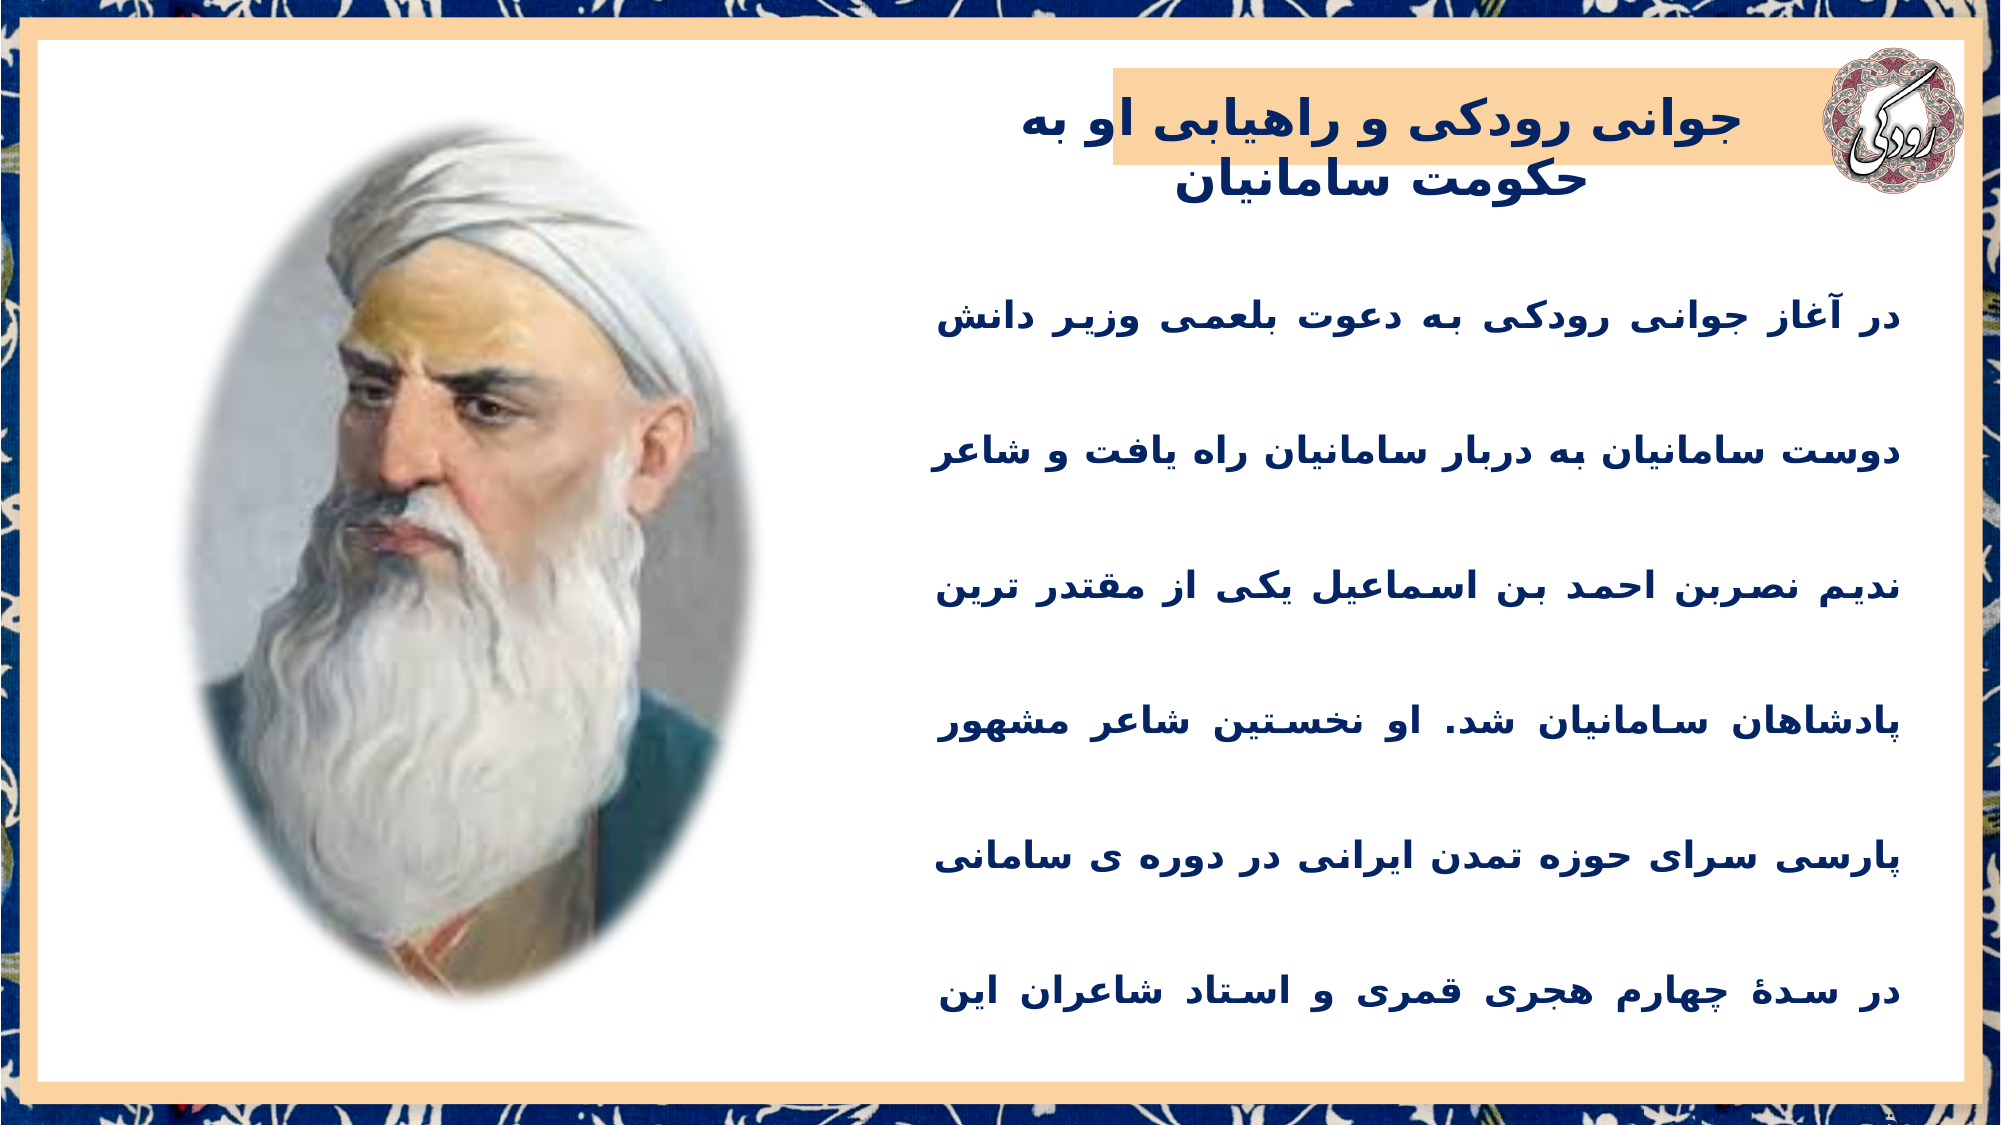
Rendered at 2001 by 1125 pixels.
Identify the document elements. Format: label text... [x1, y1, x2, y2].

picture [2, 1, 1999, 1125]
picture [169, 112, 768, 1013]
text_box در آغاز جوانی رودکی به دعوت بلعمی وزیر دانش دوست سامانیان به دربار سامانیان راه یافت و شاعر ندیم نصربن احمد بن اسماعیل یکی از مقتدر ترین پادشاهان سامانیان شد. او نخستین شاعر مشهور پارسی سرای حوزه تمدن ایرانی در دوره ی سامانی در سدهٔ چهارم هجری قمری و استاد شاعران این قرن در ایران است. [916, 193, 1917, 1125]
text_box جوانی رودکی و راهیابی او به حکومت سامانیان [925, 77, 1840, 193]
picture [1820, 47, 1966, 194]
